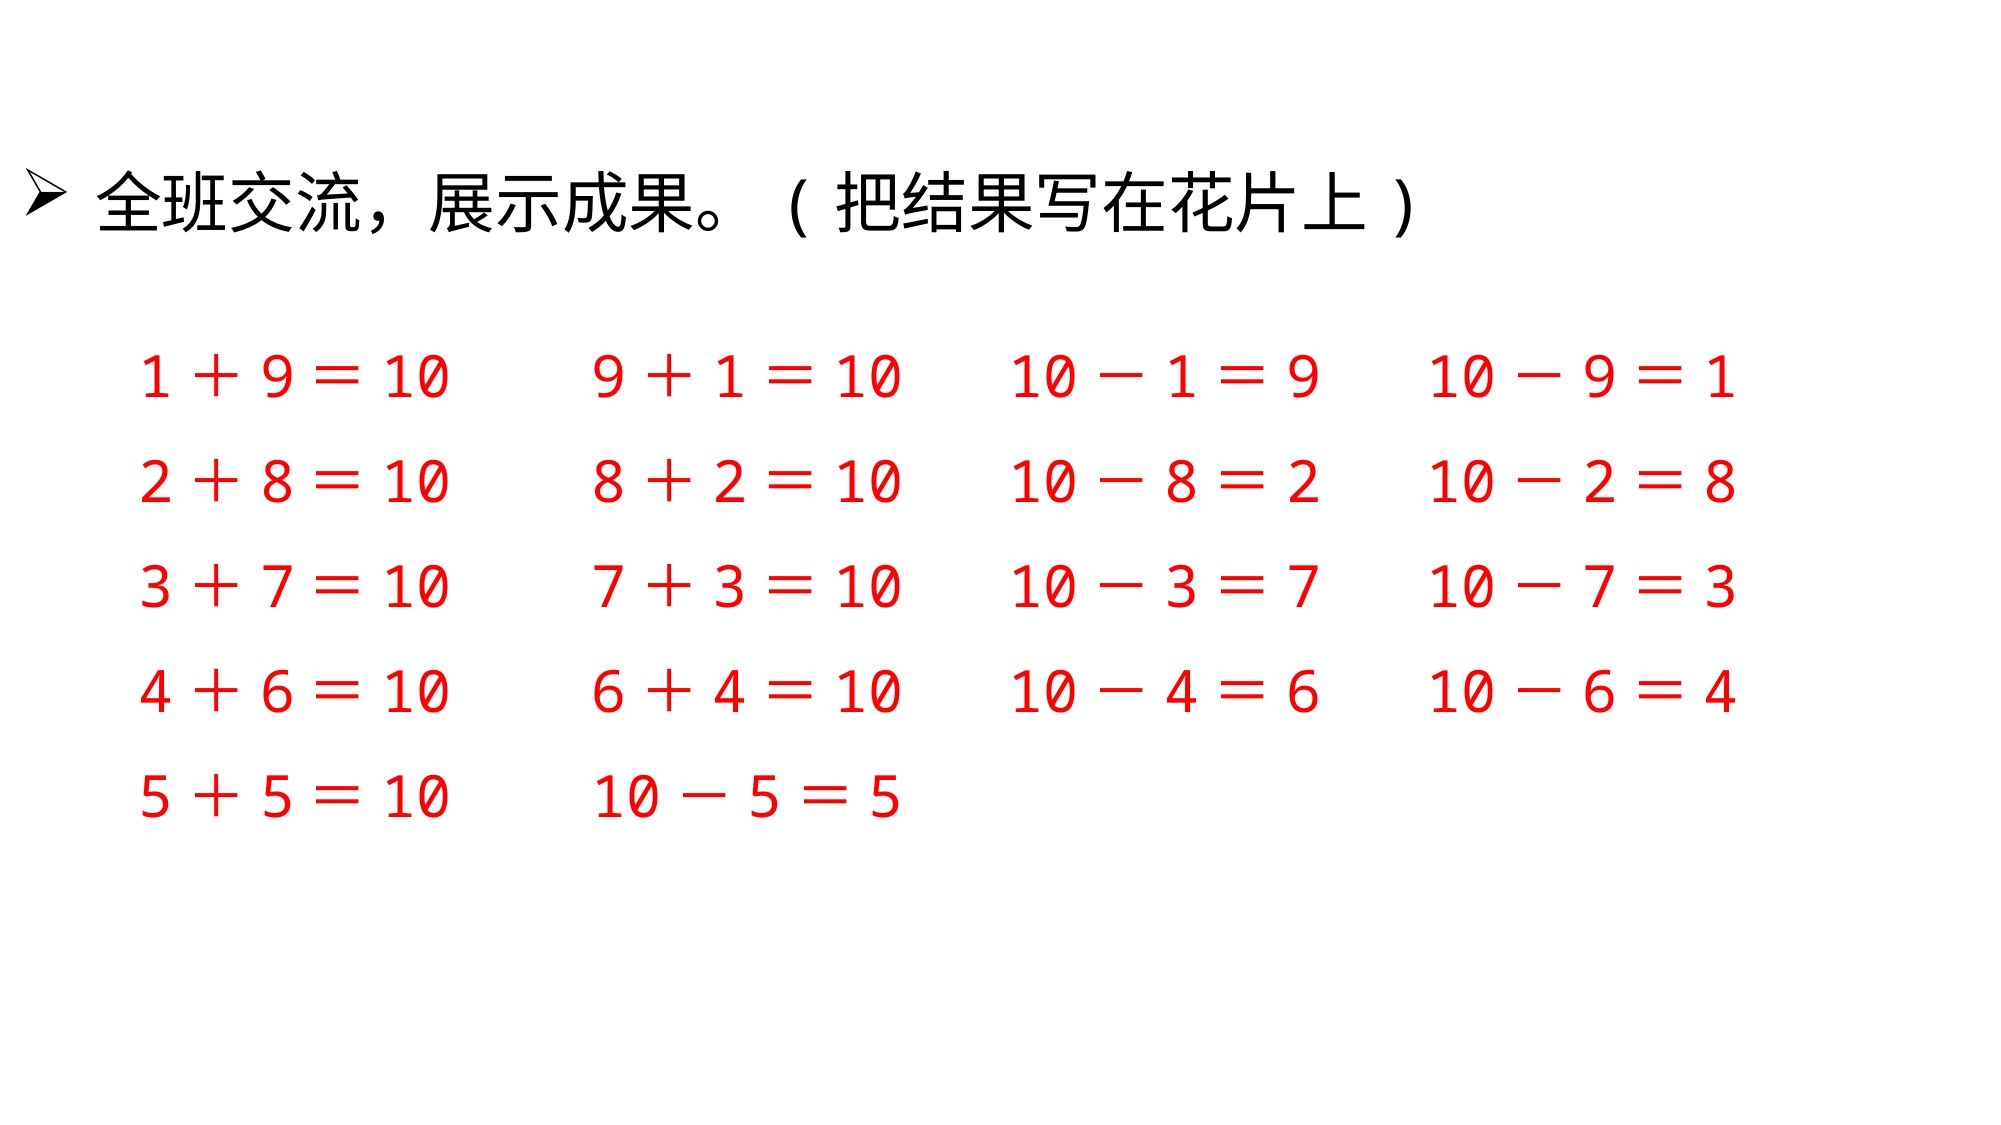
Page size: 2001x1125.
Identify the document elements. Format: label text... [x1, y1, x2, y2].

text_box 1＋9＝10 9＋1＝10 10－1＝9 10－9＝1 2＋8＝10 8＋2＝10 10－8＝2 10－2＝8 3＋7＝10 7＋3＝10 10－3＝7 10－7＝3 4＋6＝10 6＋4＝10 10－4＝6 10－6＝4 5＋5＝10 10－5＝5 [123, 296, 1887, 837]
text_box 全班交流，展示成果。(把结果写在花片上) [5, 153, 1440, 249]
